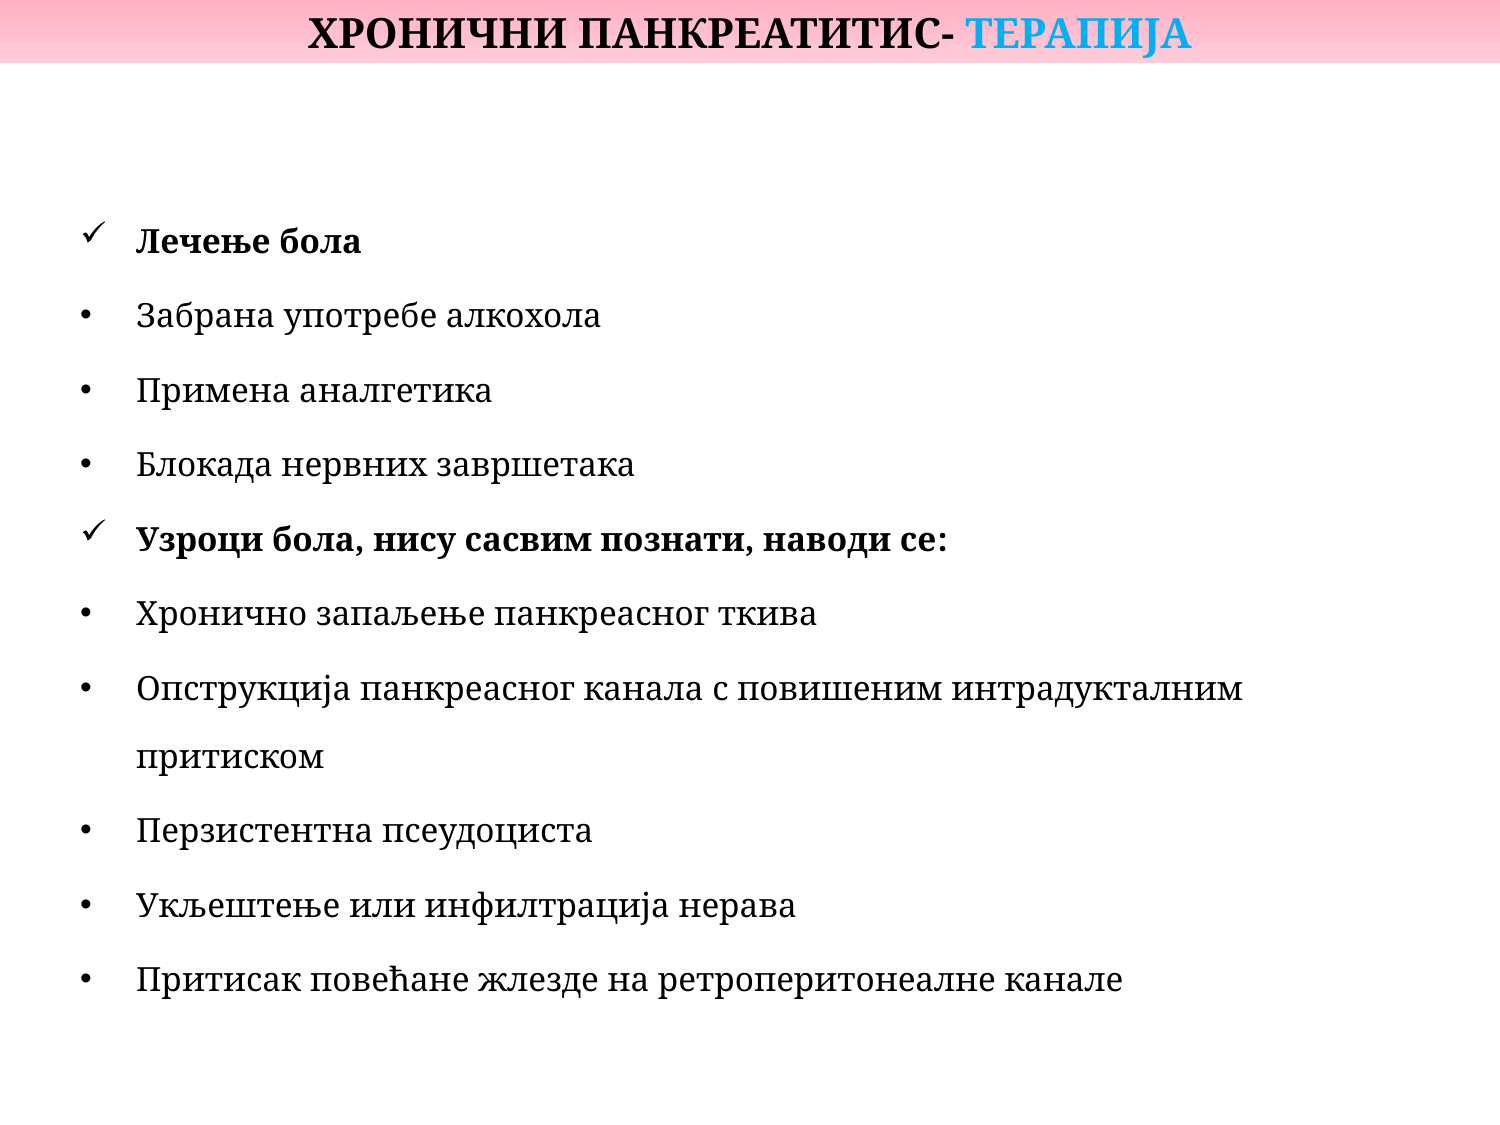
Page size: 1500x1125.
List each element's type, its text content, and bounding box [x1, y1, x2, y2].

text_box ХРОНИЧНИ ПАНКРЕАТИТИС- ТЕРАПИЈА [0, 0, 1500, 63]
list Лечење бола Забрана употребе алкохола Примена аналгетика Блокада нервних завршетака Узроци бола, нису сасвим познати, наводи се: Хронично запаљење панкреасног ткива Опструкција панкреасног канала с повишеним интрадукталним притиском Перзистентна псеудоциста Укљештење или инфилтрација нерава Притисак повећане жлезде на ретроперитонеалне канале [64, 184, 1415, 1038]
